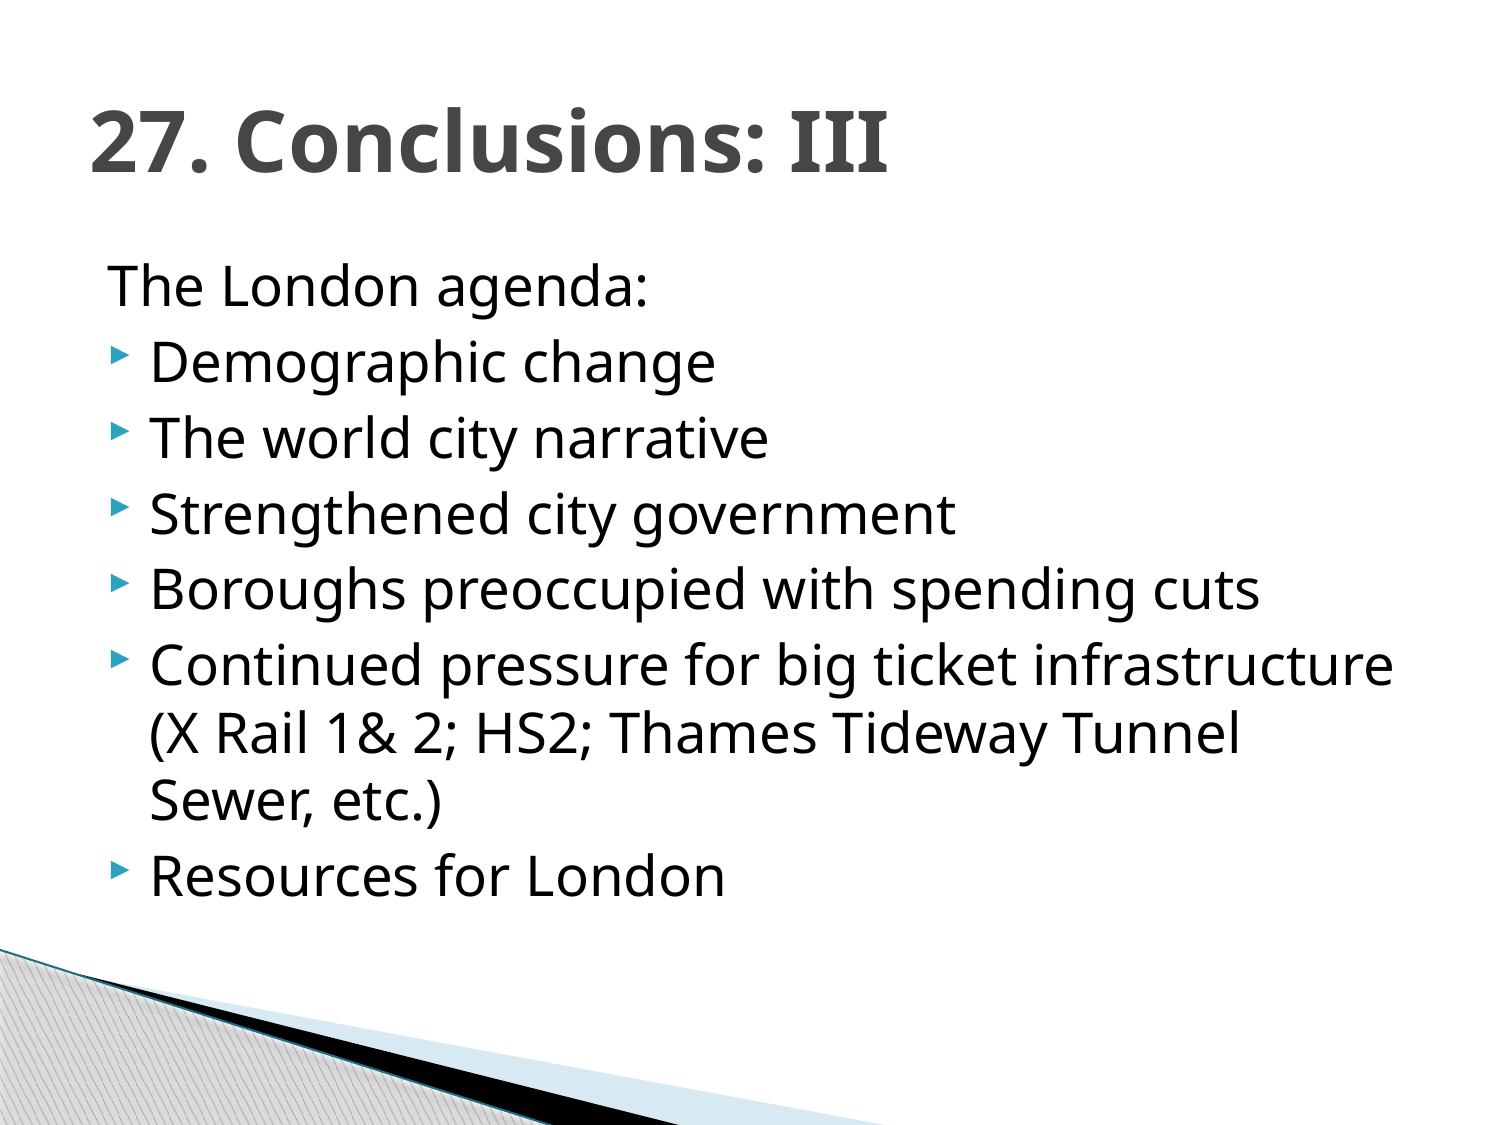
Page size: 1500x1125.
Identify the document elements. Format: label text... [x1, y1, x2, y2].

title 27. Conclusions: III [75, 45, 1425, 233]
list The London agenda: Demographic change The world city narrative Strengthened city government Boroughs preoccupied with spending cuts Continued pressure for big ticket infrastructure (X Rail 1& 2; HS2; Thames Tideway Tunnel Sewer, etc.) Resources for London [75, 243, 1425, 986]
